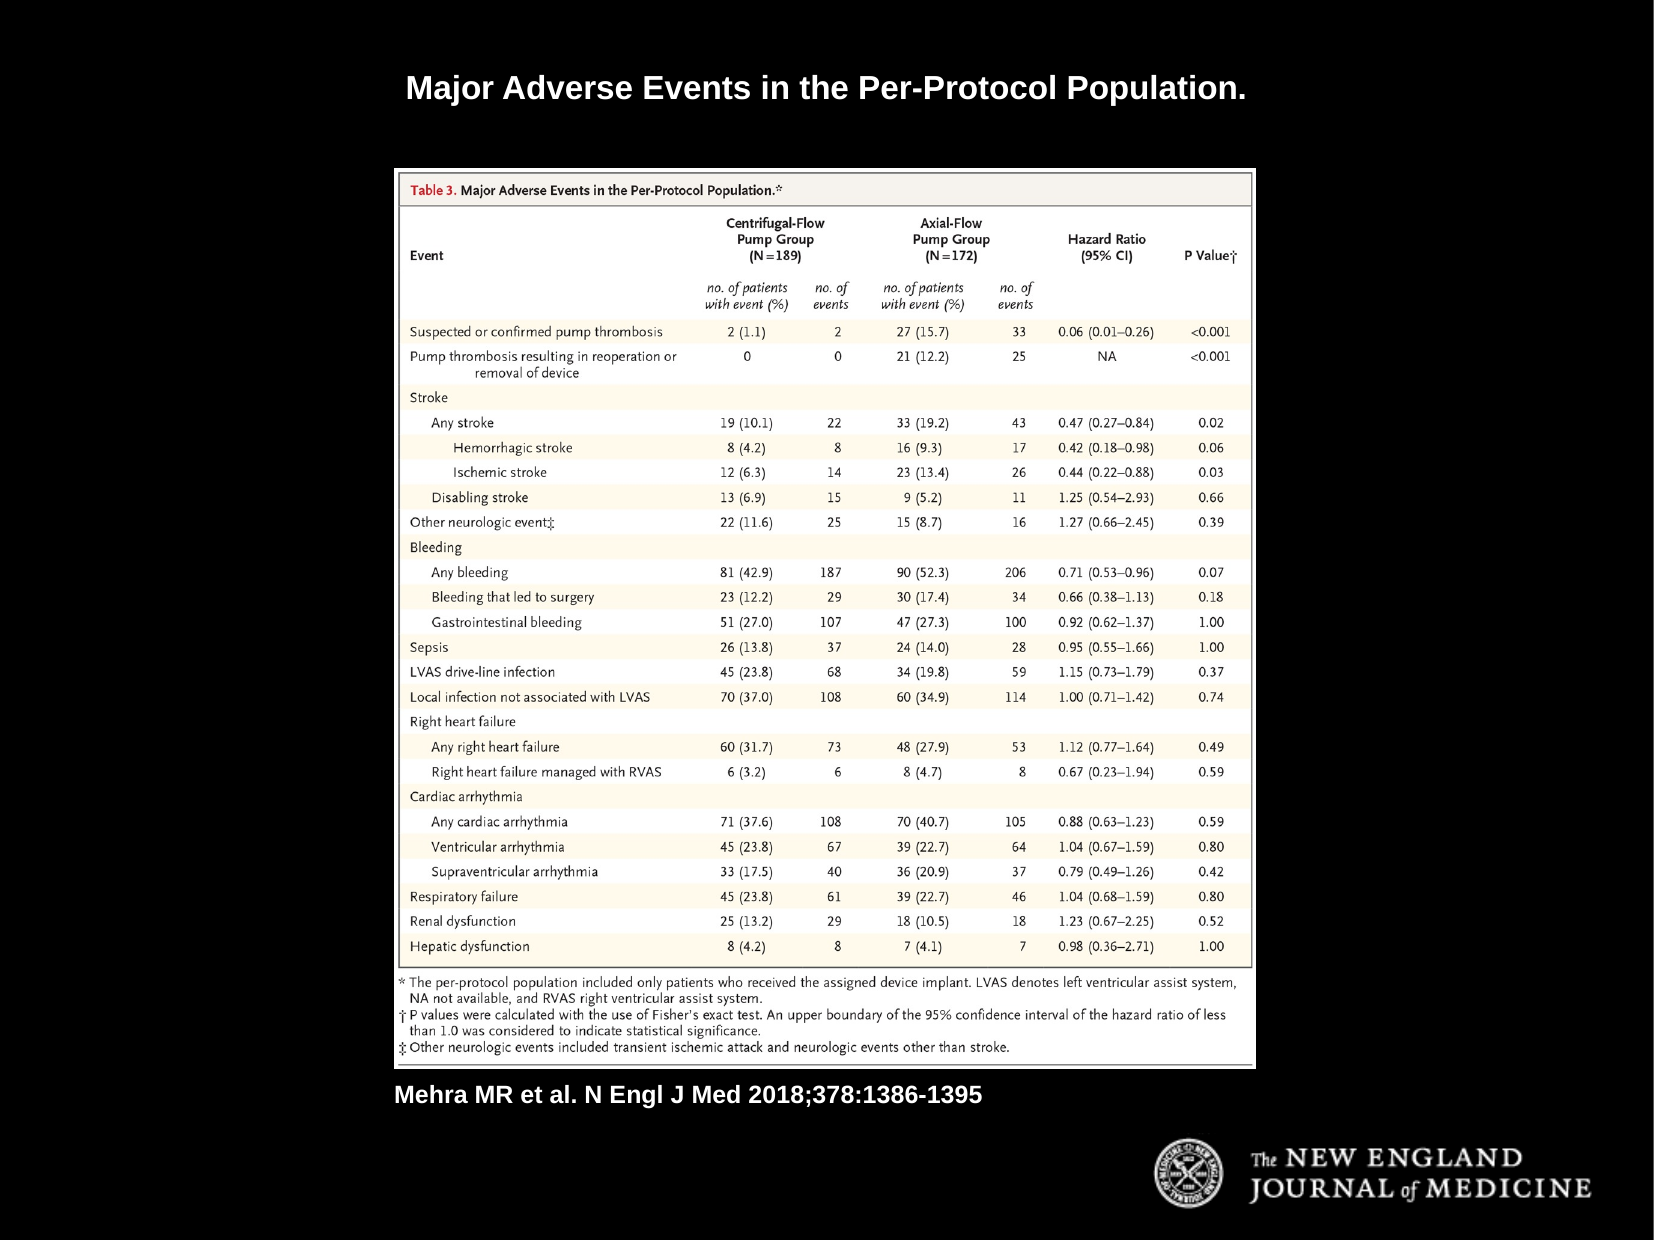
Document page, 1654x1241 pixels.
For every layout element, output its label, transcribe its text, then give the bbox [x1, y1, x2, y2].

picture [393, 168, 1256, 1069]
text_box Mehra MR et al. N Engl J Med 2018;378:1386-1395 [394, 1079, 1256, 1109]
text_box Major Adverse Events in the Per-Protocol Population. [58, 69, 1596, 108]
picture [1141, 1133, 1606, 1213]
